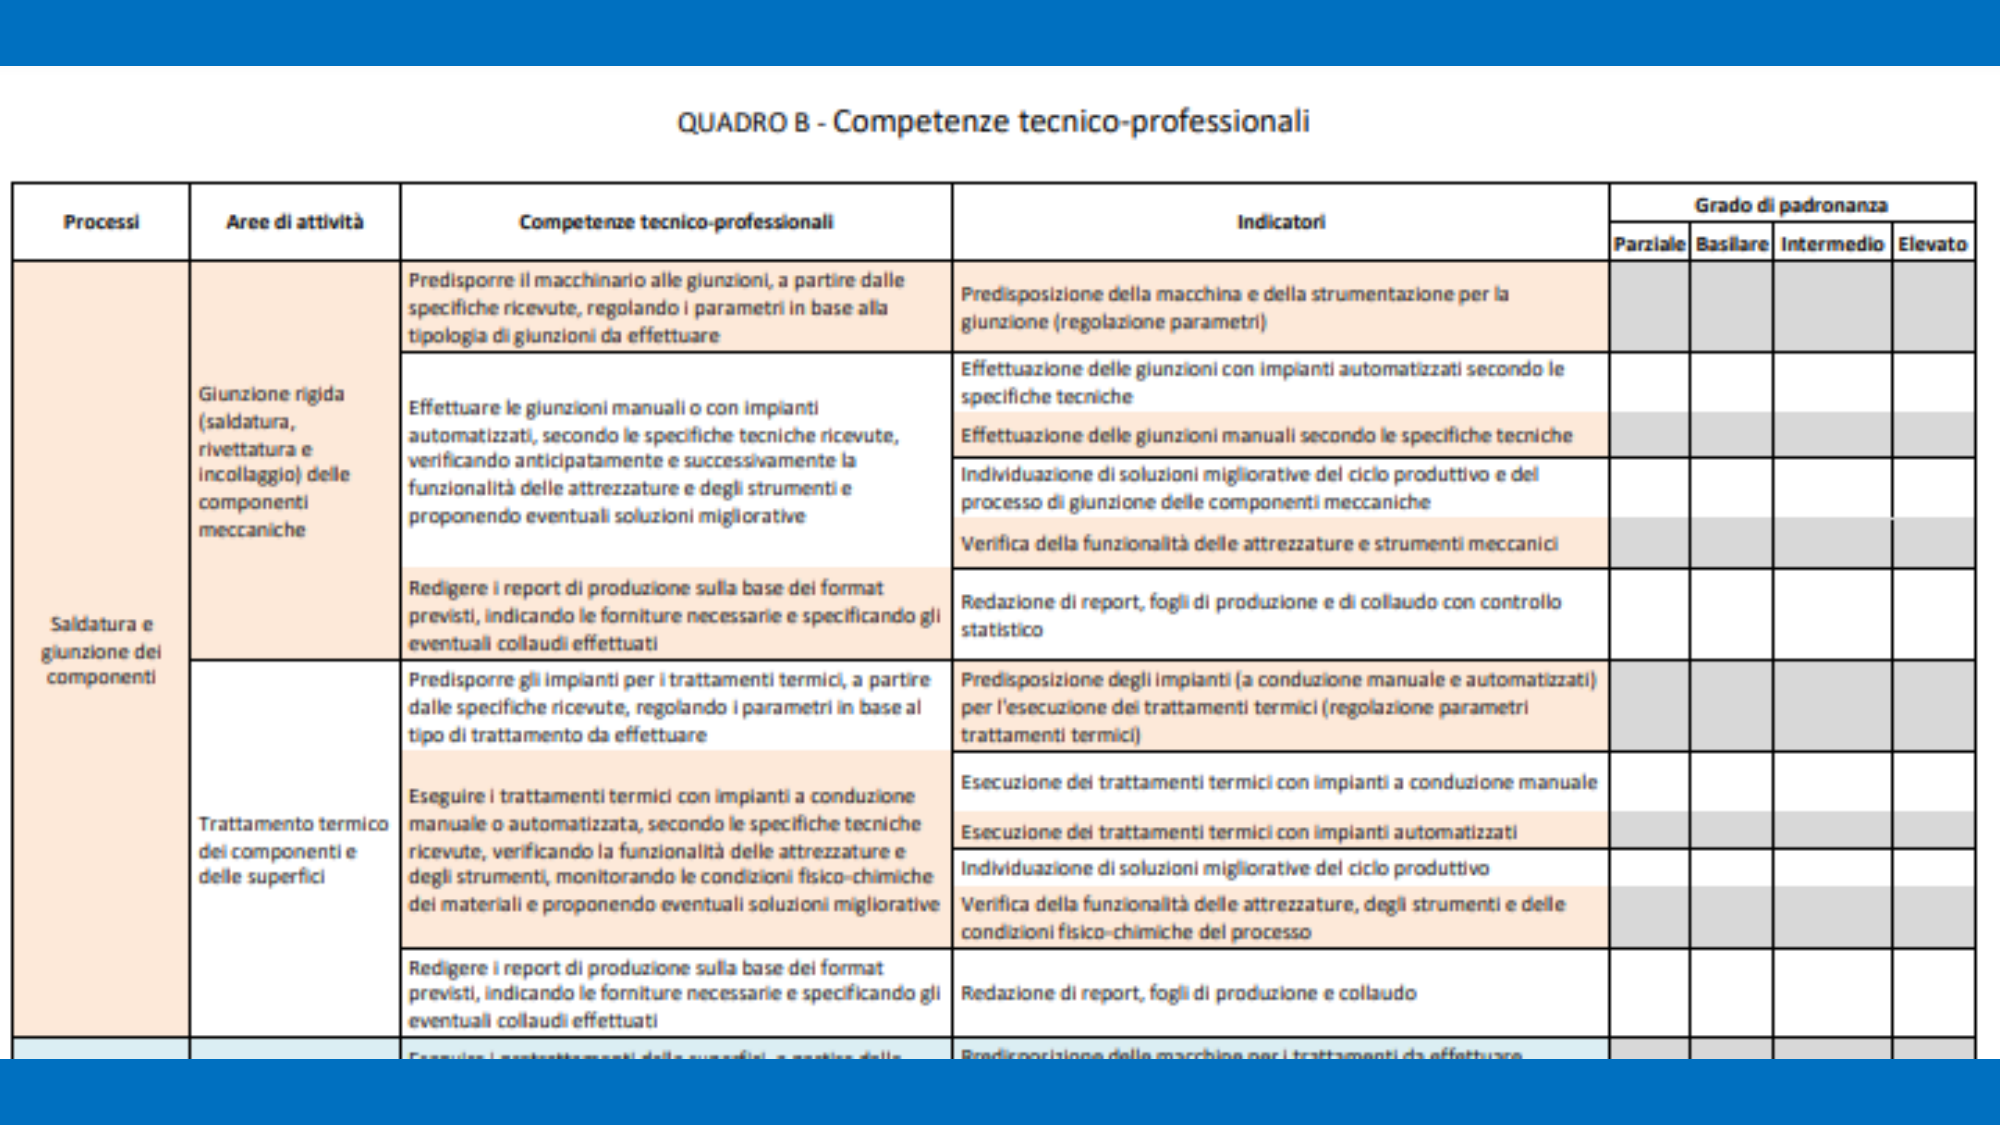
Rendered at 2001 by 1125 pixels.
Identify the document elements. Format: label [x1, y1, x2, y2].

picture [0, 66, 2000, 1060]
